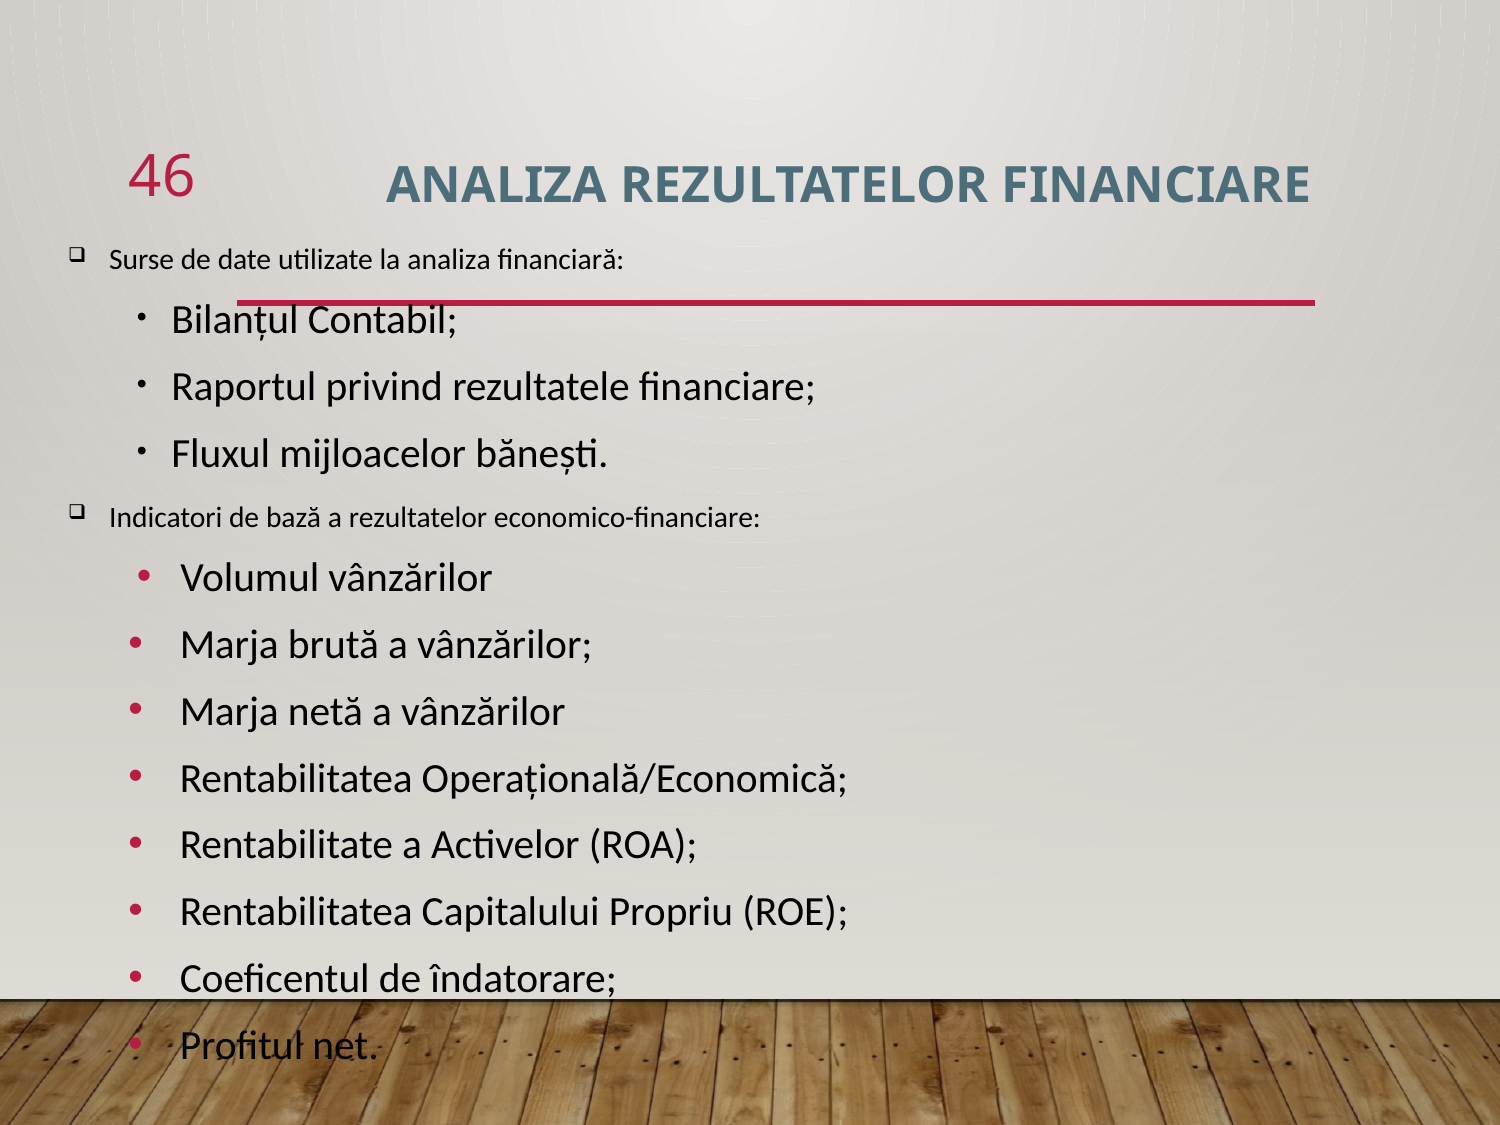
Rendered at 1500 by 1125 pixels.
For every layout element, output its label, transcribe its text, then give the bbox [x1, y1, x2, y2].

text_box ANALIZA REZULTATELOR FINANCIARE [371, 144, 1340, 220]
list Surse de date utilizate la analiza financiară: Bilanțul Contabil; Raportul privind rezultatele financiare; Fluxul mijloacelor băneşti. Indicatori de bază a rezultatelor economico-financiare: Volumul vânzărilor Marja brută a vânzărilor; Marja netă a vânzărilor Rentabilitatea Operațională/Economică; Rentabilitate a Activelor (ROA); Rentabilitatea Capitalului Propriu (ROE); Coeficentul de îndatorare; Profitul net. [53, 224, 1425, 1078]
slide_number 46 [80, 131, 211, 214]
picture [0, 999, 1500, 1125]
